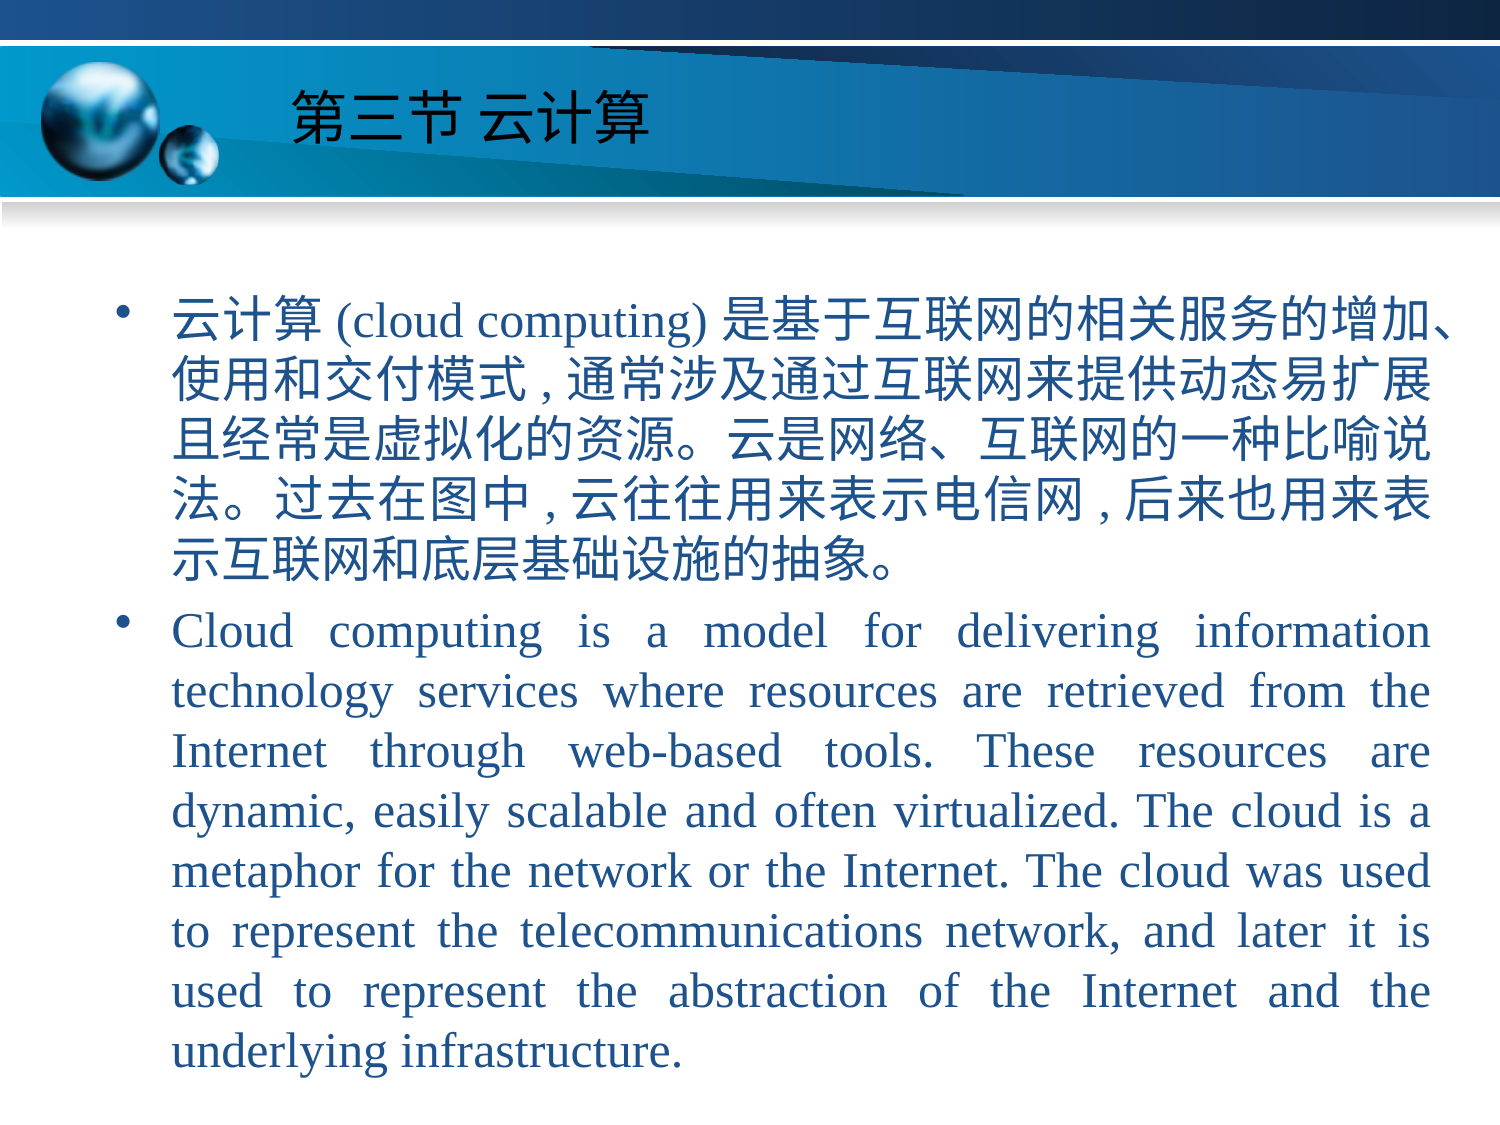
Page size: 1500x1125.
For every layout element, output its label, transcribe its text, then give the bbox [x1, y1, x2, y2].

picture [42, 63, 159, 180]
title 第三节 云计算 [274, 44, 1363, 188]
text_box 云计算(cloud computing)是基于互联网的相关服务的增加、使用和交付模式,通常涉及通过互联网来提供动态易扩展且经常是虚拟化的资源。云是网络、互联网的一种比喻说法。过去在图中,云往往用来表示电信网,后来也用来表示互联网和底层基础设施的抽象。 Cloud computing is a model for delivering information technology services where resources are retrieved from the Internet through web-based tools. These resources are dynamic, easily scalable and often virtualized. The cloud is a metaphor for the network or the Internet. The cloud was used to represent the telecommunications network, and later it is used to represent the abstraction of the Internet and the underlying infrastructure. [100, 280, 1447, 1086]
picture [160, 126, 218, 184]
